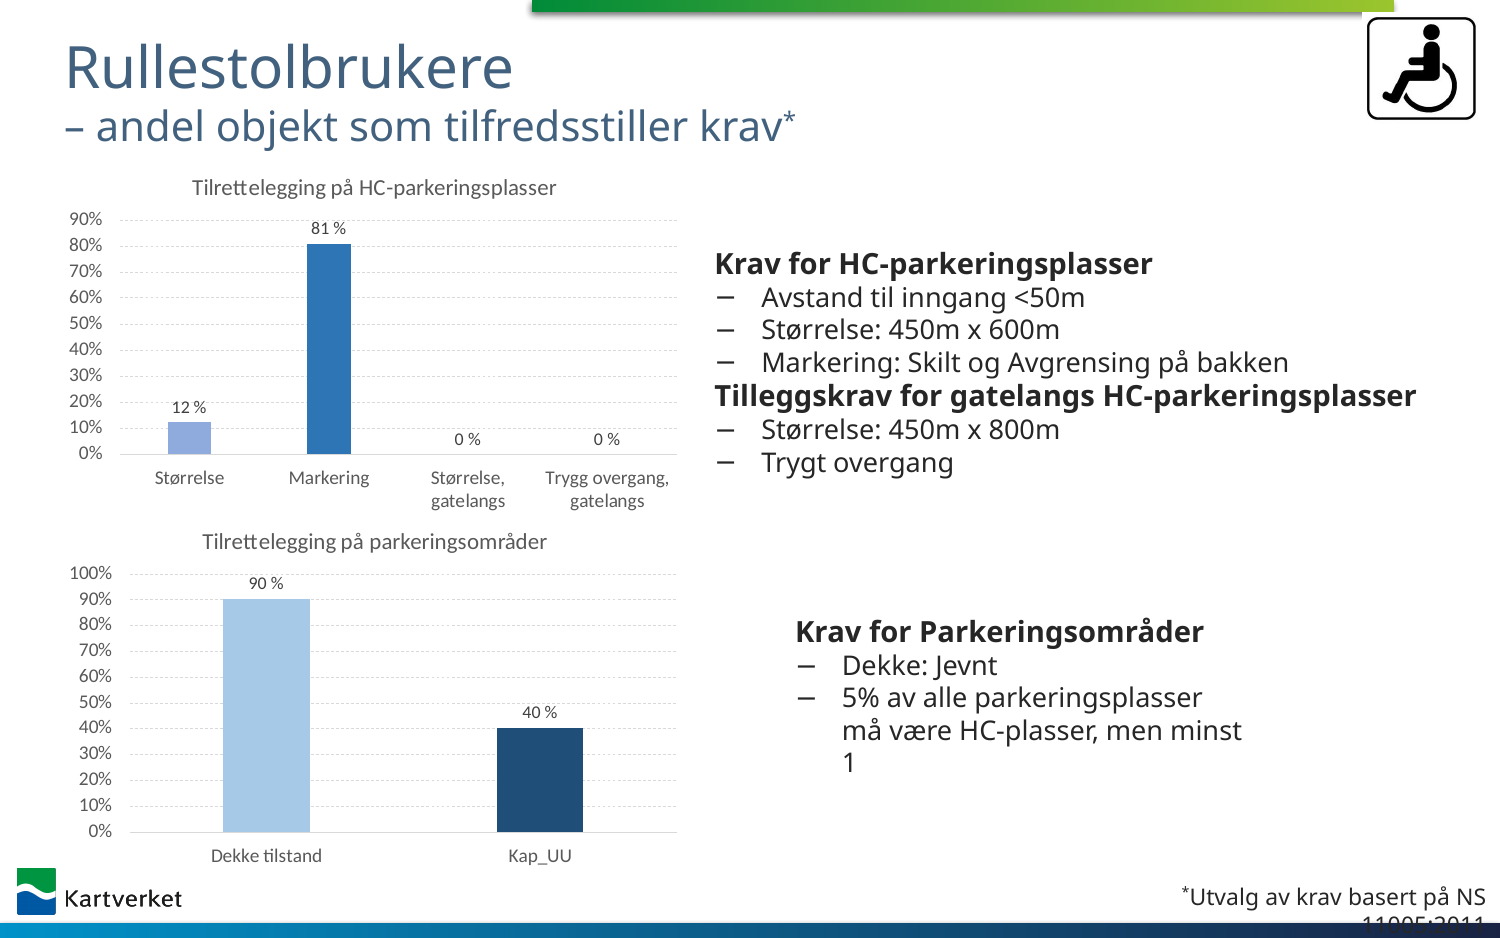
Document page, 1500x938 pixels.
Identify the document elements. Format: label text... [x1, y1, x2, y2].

picture [62, 166, 688, 519]
text_box Krav for Parkeringsområder Dekke: Jevnt 5% av alle parkeringsplasser må være HC-plasser, men minst 1 [780, 605, 1261, 786]
picture [1362, 12, 1481, 126]
text_box Krav for HC-parkeringsplasser Avstand til inngang <50m Størrelse: 450m x 600m Markering: Skilt og Avgrensing på bakken Tilleggskrav for gatelangs HC-parkeringsplasser Størrelse: 450m x 800m Trygt overgang [699, 237, 1433, 485]
text_box Rullestolbrukere – andel objekt som tilfredsstiller krav* [49, 25, 1431, 158]
picture [62, 520, 688, 874]
text_box *Utvalg av krav basert på NS 11005:2011 [1068, 873, 1500, 938]
